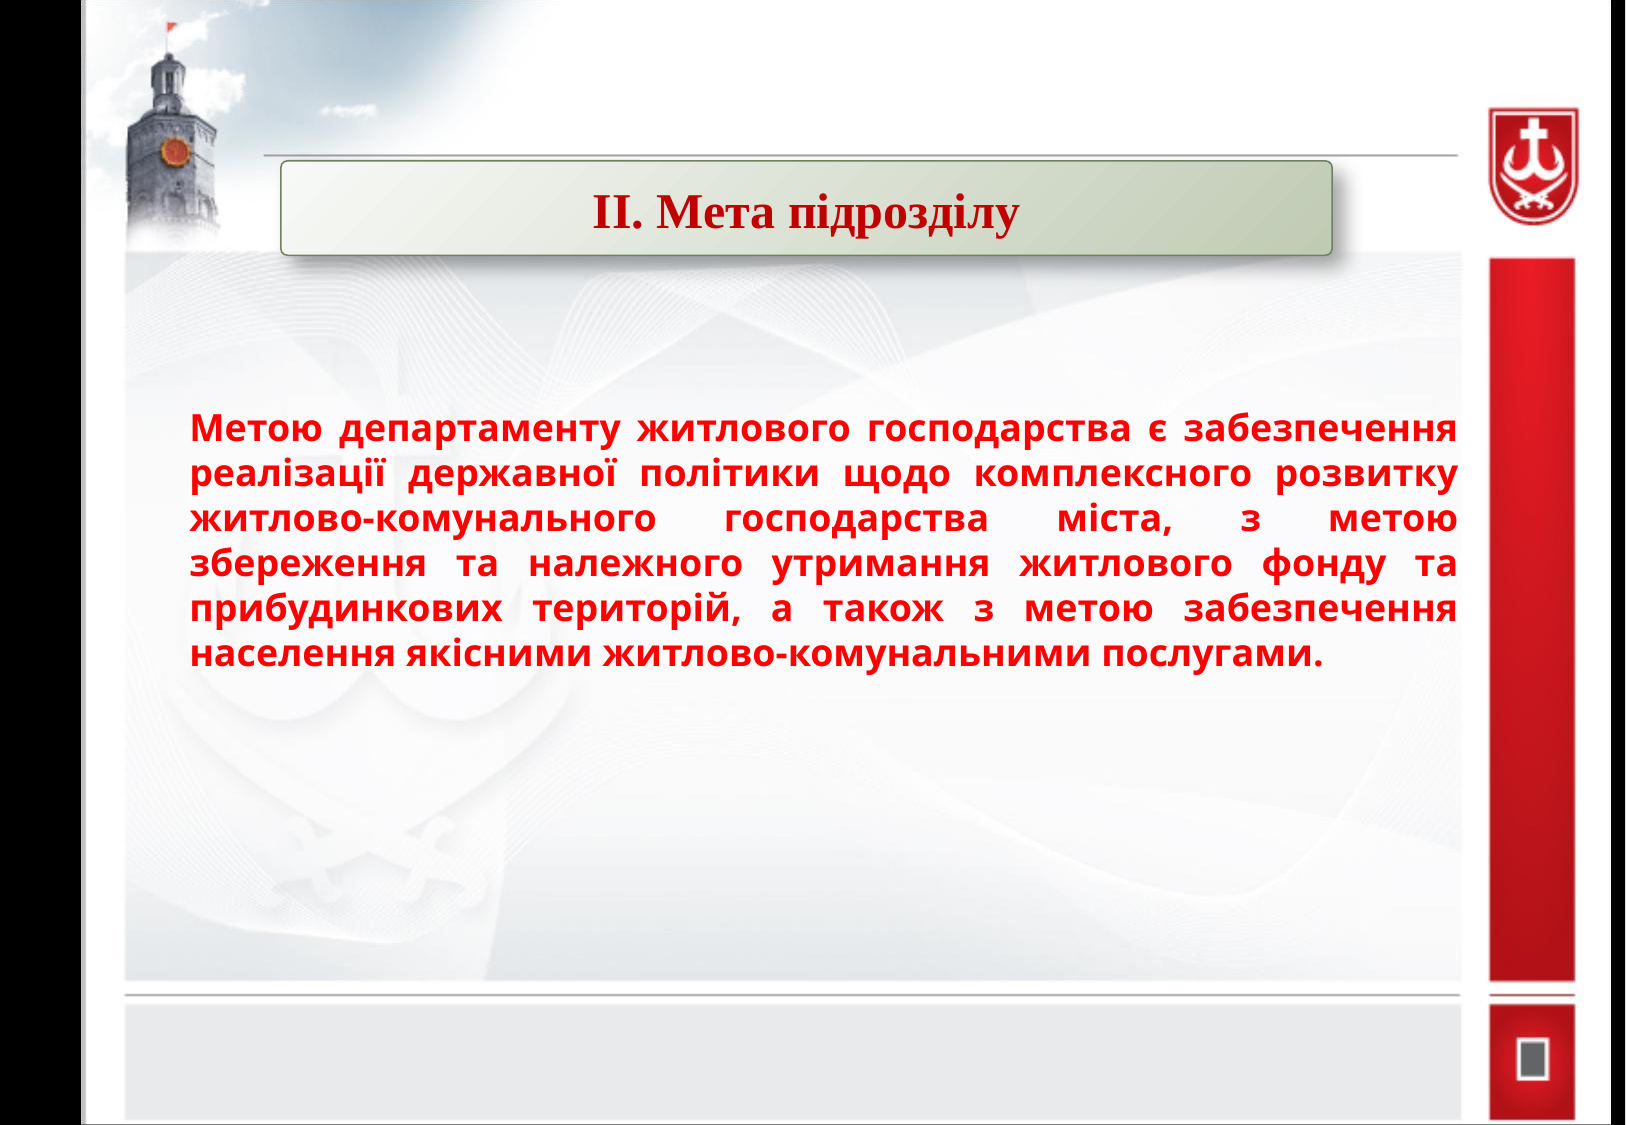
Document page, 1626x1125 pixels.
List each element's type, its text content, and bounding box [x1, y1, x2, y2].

text_box Метою департаменту житлового господарства є забезпечення реалізації державної політики щодо комплексного розвитку житлово-комунального господарства міста, з метою збереження та належного утримання житлового фонду та прибудинкових територій, а також з метою забезпечення населення якісними житлово-комунальними послугами. [174, 397, 1474, 682]
text_box II. Мета підрозділу [280, 159, 1333, 257]
picture [0, 0, 1626, 1125]
